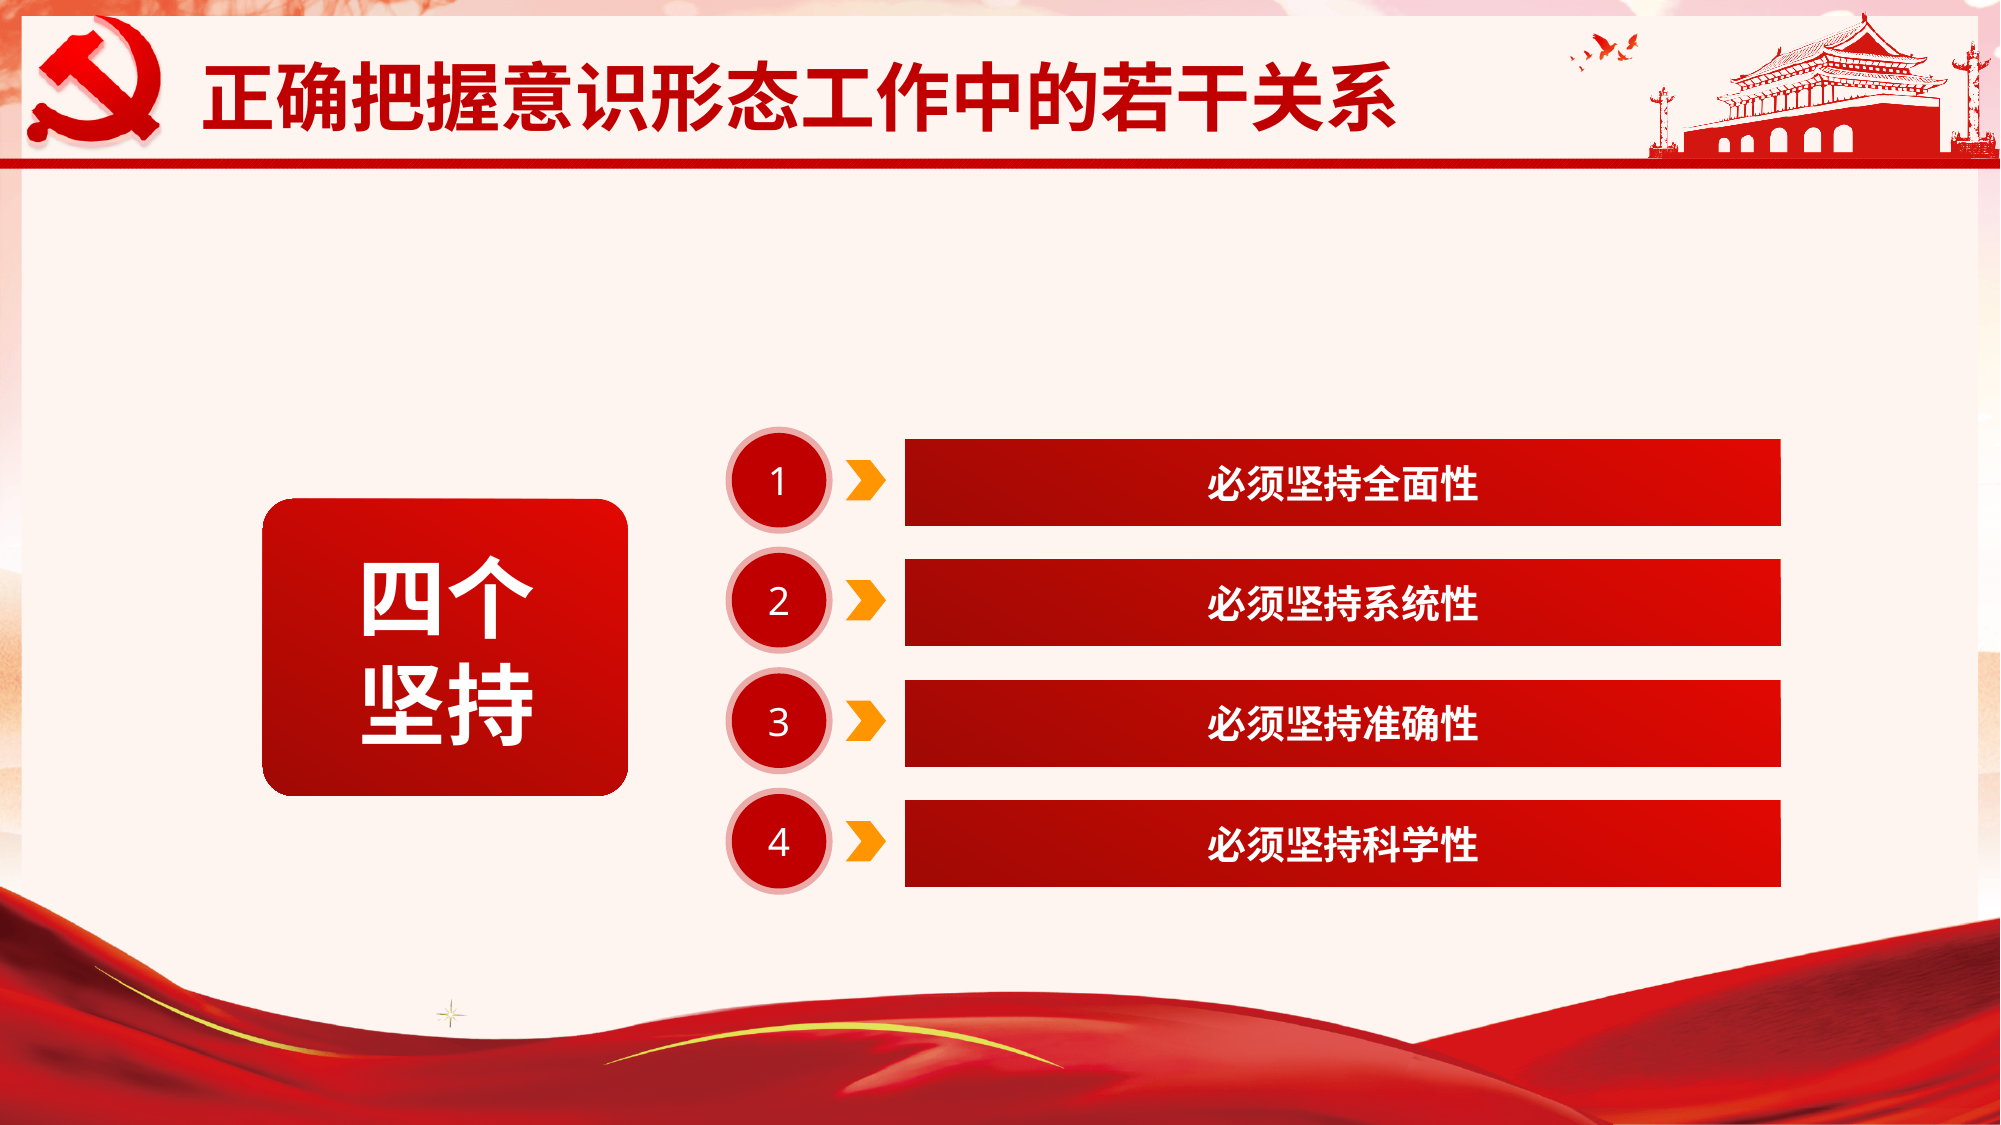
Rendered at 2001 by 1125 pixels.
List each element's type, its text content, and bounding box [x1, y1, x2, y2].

text_box [261, 497, 629, 797]
text_box [843, 699, 888, 742]
text_box 4 [730, 792, 828, 890]
text_box 3 [730, 672, 828, 769]
picture [0, 0, 2000, 159]
text_box 必须坚持系统性 [904, 558, 1782, 647]
text_box [843, 459, 888, 502]
text_box 1 [730, 431, 828, 529]
text_box [843, 579, 888, 622]
text_box 四个 坚持 [264, 535, 628, 764]
text_box [843, 820, 888, 863]
text_box 必须坚持准确性 [904, 679, 1782, 767]
text_box 必须坚持科学性 [904, 799, 1782, 888]
picture [0, 169, 2000, 1125]
text_box 2 [730, 551, 828, 649]
text_box 必须坚持全面性 [904, 438, 1782, 527]
